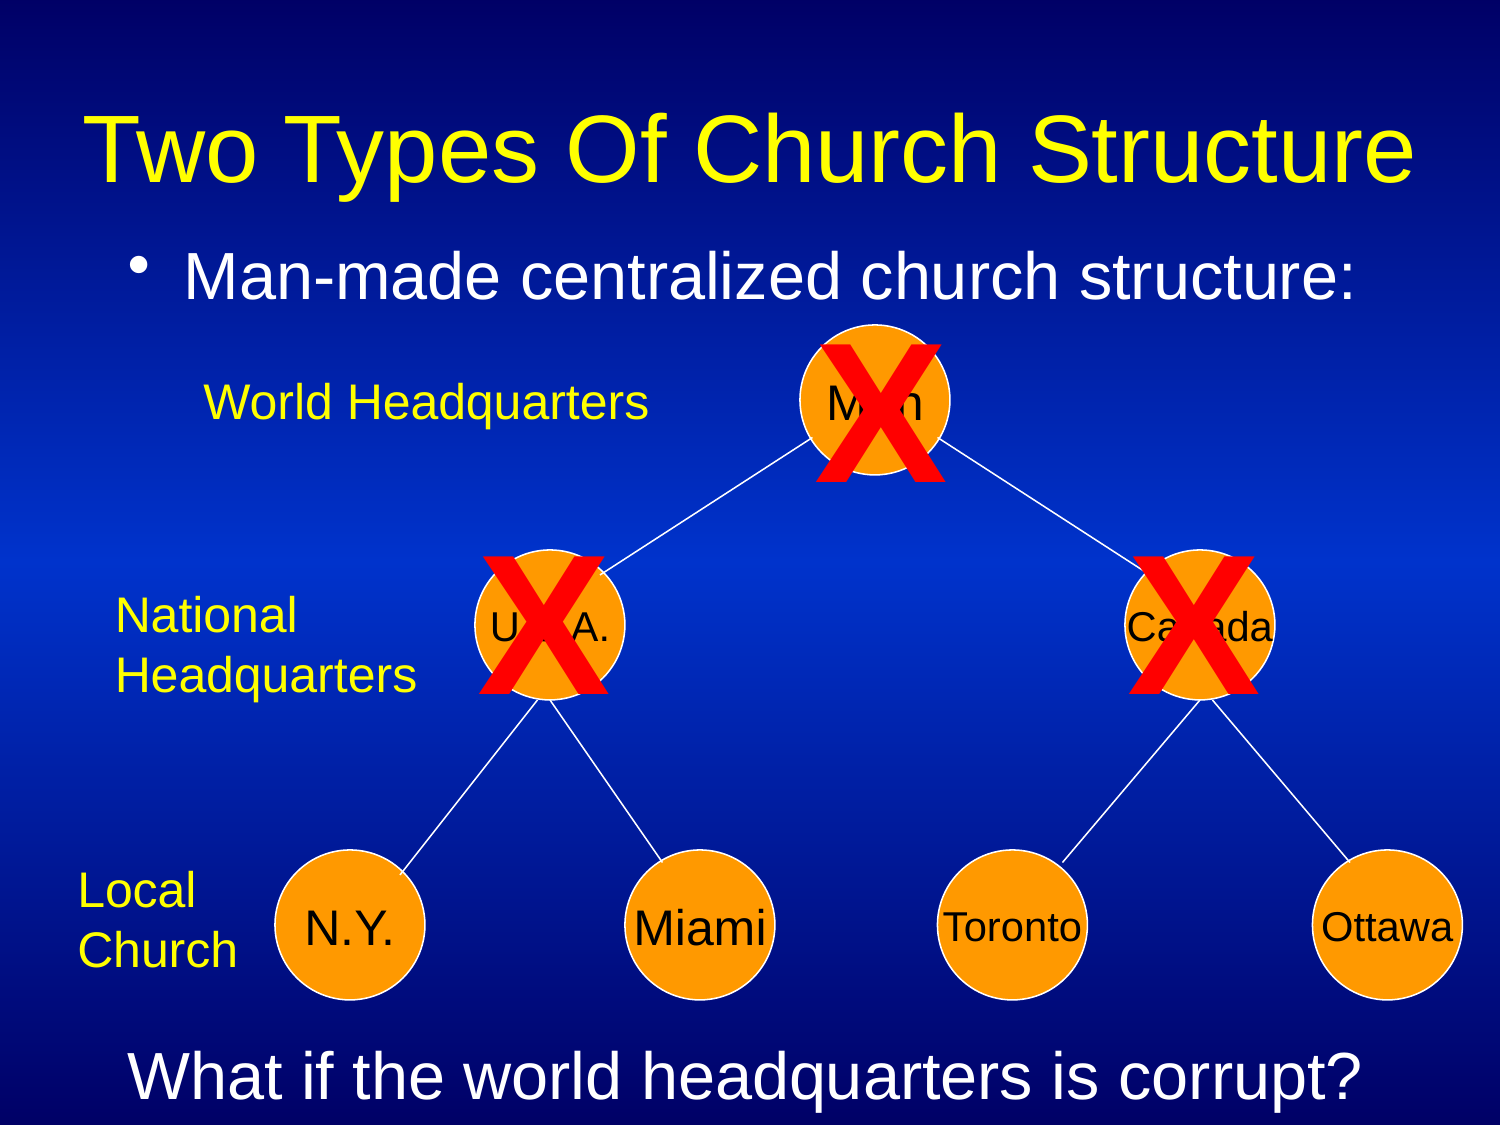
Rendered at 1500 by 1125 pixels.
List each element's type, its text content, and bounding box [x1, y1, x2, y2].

text_box Local Church [62, 849, 263, 985]
text_box Miami [624, 849, 775, 1000]
text_box What if the world headquarters is corrupt? [112, 1025, 1463, 1125]
title Two Types Of Church Structure [37, 50, 1463, 238]
text_box World Headquarters [188, 362, 665, 438]
text_box Ottawa [1312, 849, 1463, 1000]
text_box X [1112, 487, 1267, 743]
text_box National Headquarters [99, 574, 450, 710]
text_box N.Y. [274, 849, 425, 1000]
text_box U.S.A. [617, 591, 625, 659]
text_box X [799, 274, 954, 530]
text_box Canada [1267, 591, 1275, 659]
text_box Toronto [937, 849, 1088, 1000]
list Man-made centralized church structure: [112, 224, 1463, 325]
text_box X [462, 487, 617, 743]
